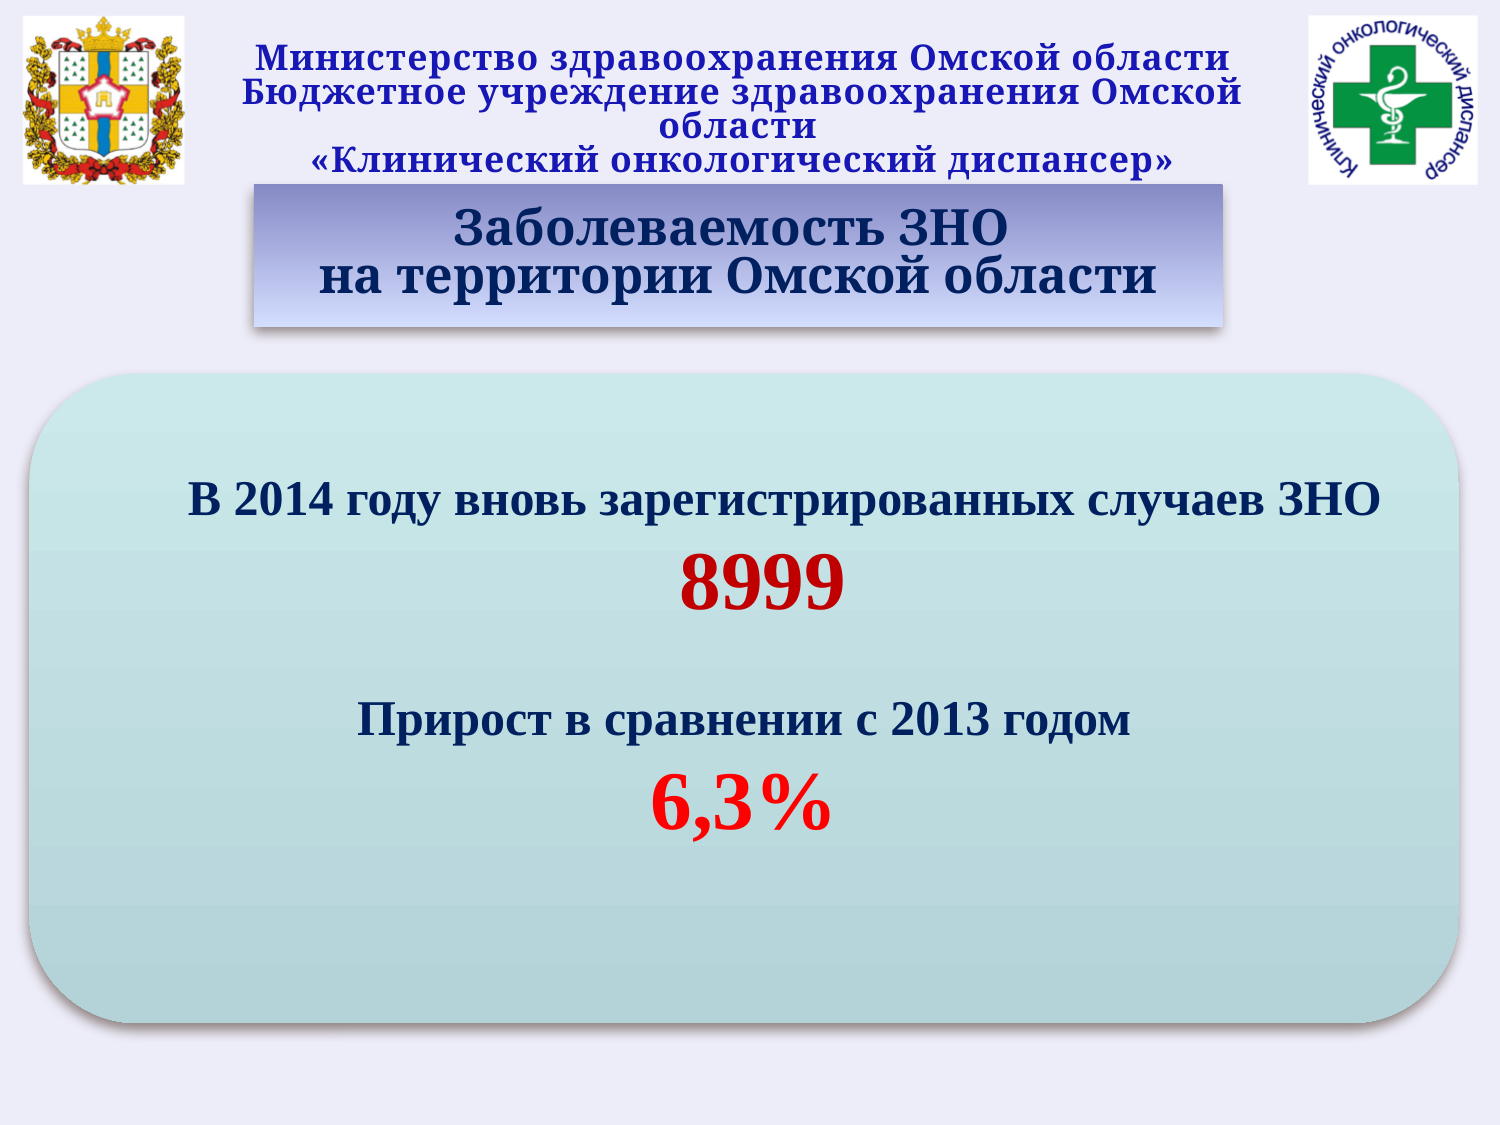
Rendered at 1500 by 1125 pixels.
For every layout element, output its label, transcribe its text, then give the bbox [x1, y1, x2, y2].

text_box Заболеваемость ЗНО на территории Омской области [253, 203, 1223, 327]
text_box В 2014 году вновь зарегистрированных случаев ЗНО 8999 Прирост в сравнении с 2013 годом 6,3% [29, 373, 1459, 1024]
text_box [22, 15, 1478, 185]
